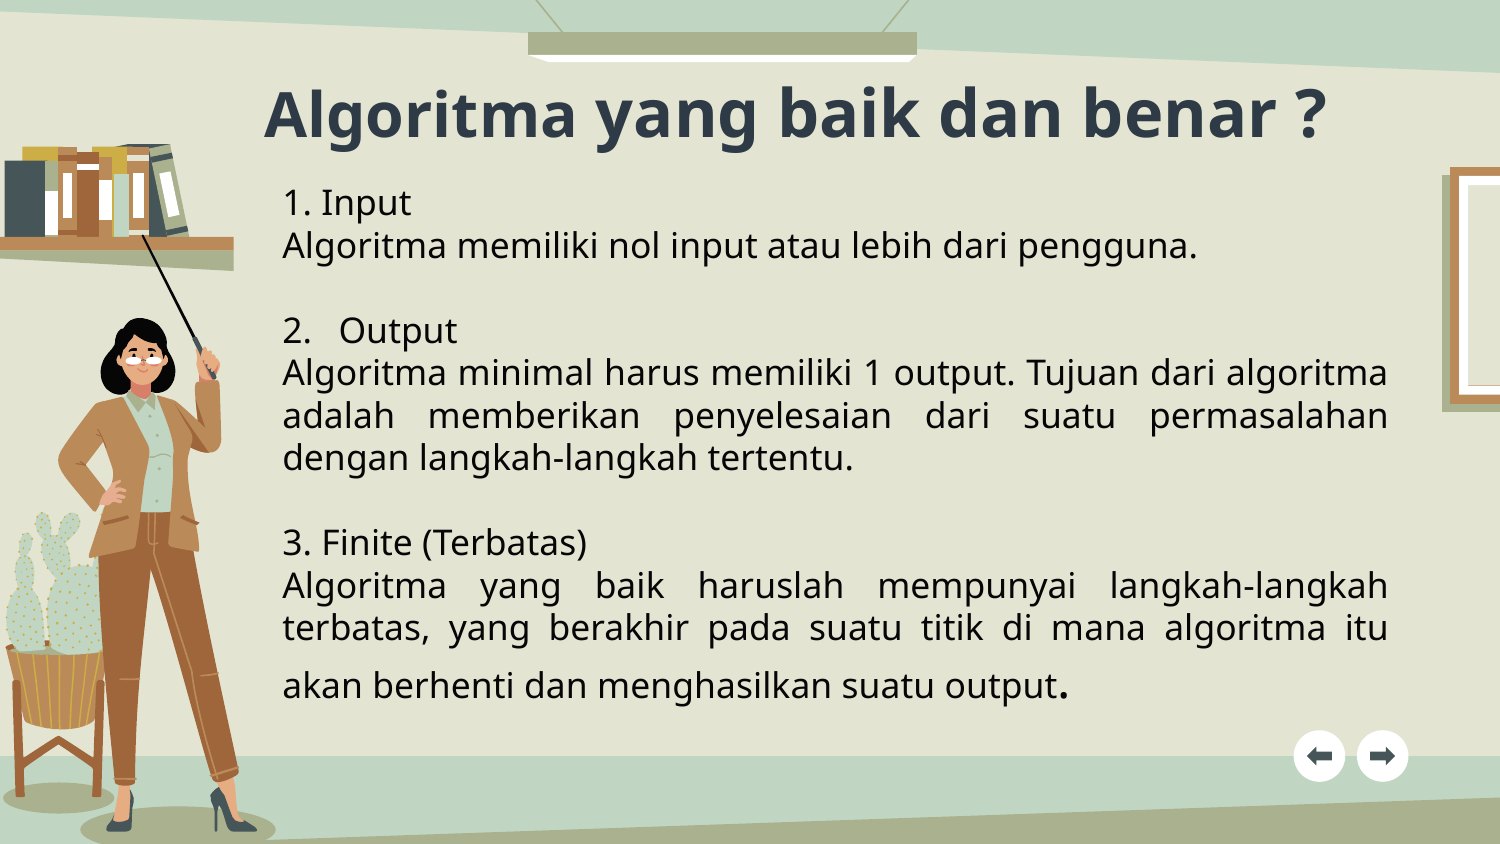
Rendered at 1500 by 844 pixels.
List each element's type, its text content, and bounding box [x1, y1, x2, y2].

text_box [53, 233, 277, 844]
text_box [0, 143, 234, 272]
text_box [1370, 746, 1396, 766]
text_box [1293, 730, 1346, 782]
text_box [1306, 746, 1332, 766]
subtitle 1. Input Algoritma memiliki nol input atau lebih dari pengguna. Output Algoritma minimal harus memiliki 1 output. Tujuan dari algoritma adalah memberikan penyelesaian dari suatu permasalahan dengan langkah-langkah tertentu. 3. Finite (Terbatas) Algoritma yang baik haruslah mempunyai langkah-langkah terbatas, yang berakhir pada suatu titik di mana algoritma itu akan berhenti dan menghasilkan suatu output. [267, 165, 1405, 714]
text_box [1356, 730, 1409, 782]
title Algoritma yang baik dan benar ? [124, 77, 1467, 145]
